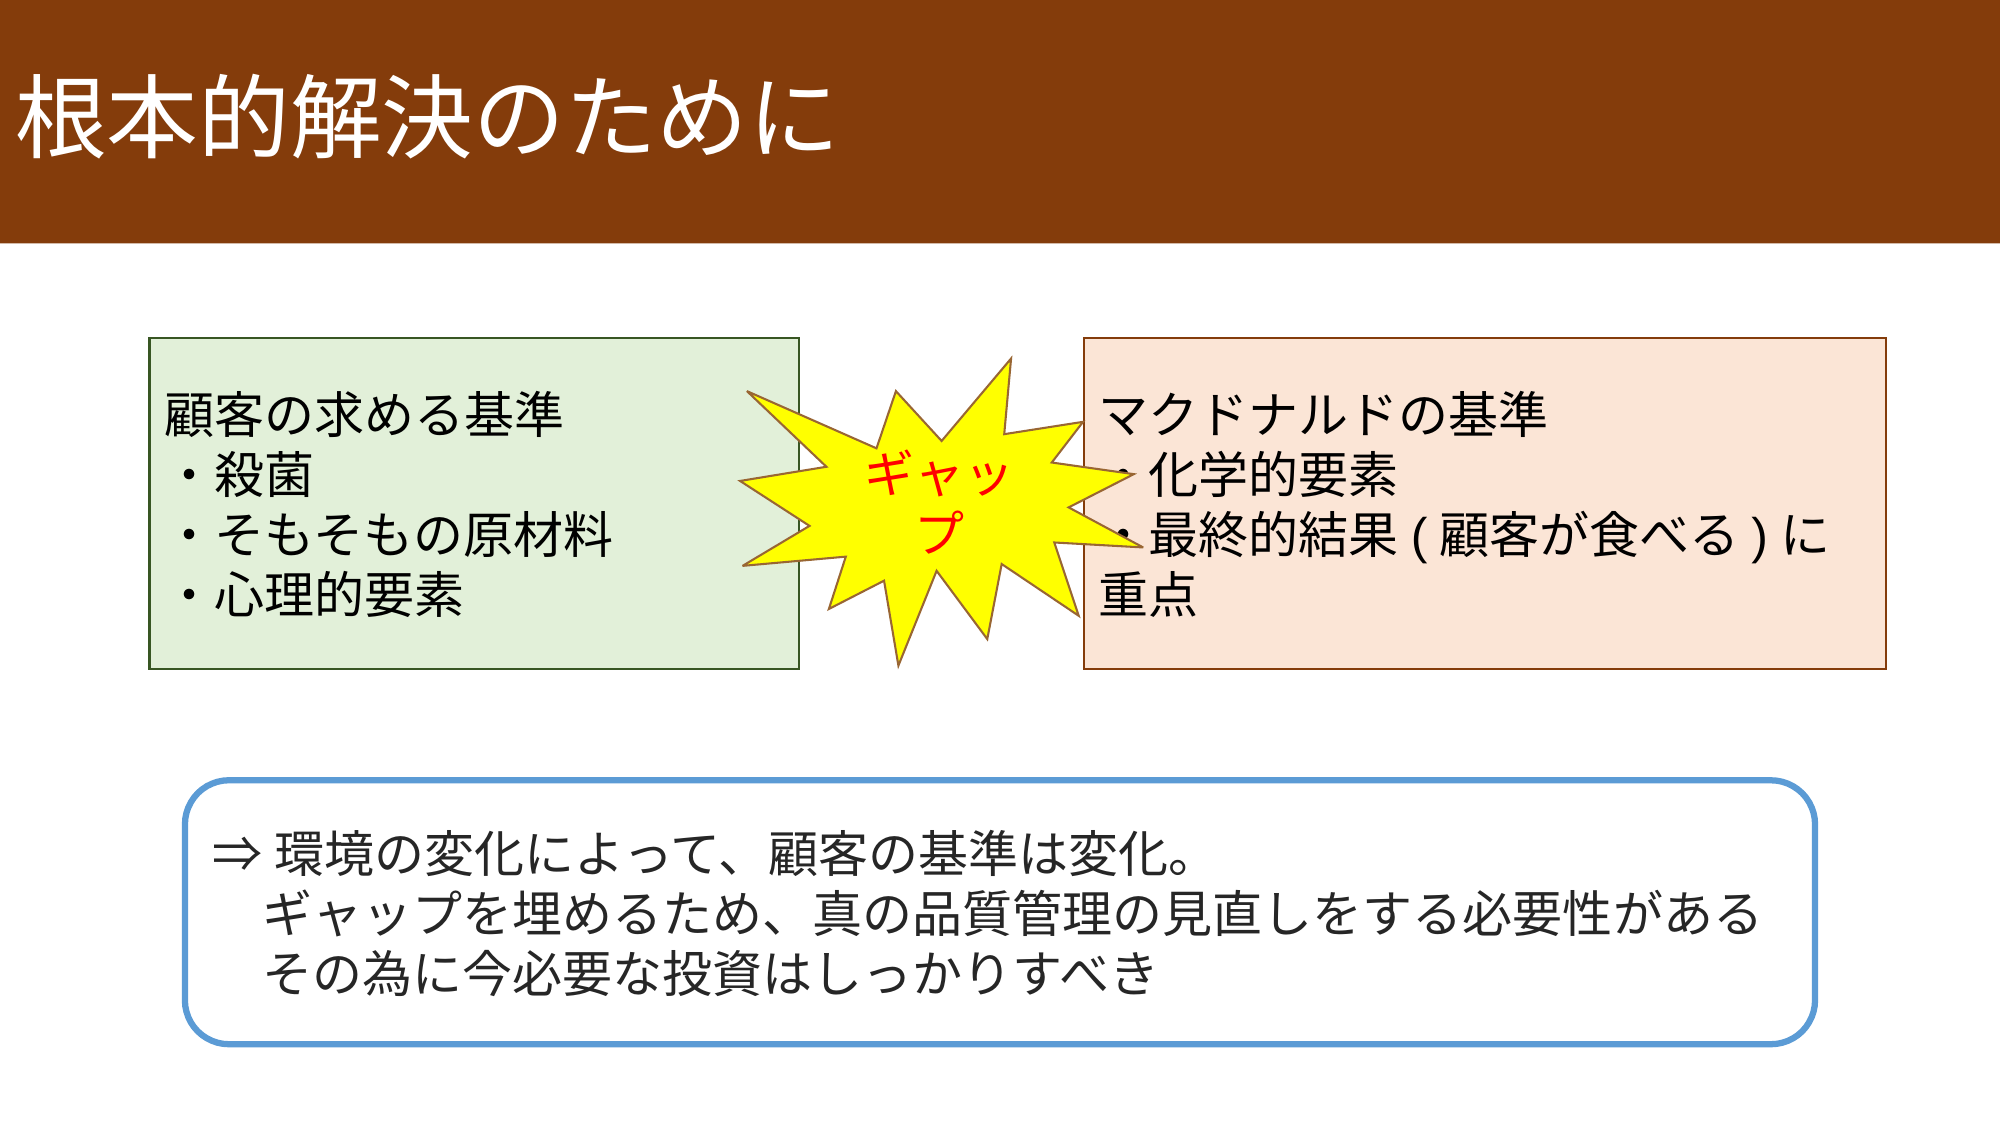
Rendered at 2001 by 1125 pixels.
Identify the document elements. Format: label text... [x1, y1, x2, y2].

text_box ⇒環境の変化によって、顧客の基準は変化。 ギャップを埋めるため、真の品質管理の見直しをする必要性がある その為に今必要な投資はしっかりすべき [183, 779, 1817, 1046]
text_box マクドナルドの基準 ・化学的要素 ・最終的結果(顧客が食べる)に重点 [1083, 337, 1887, 670]
text_box 顧客の求める基準 ・殺菌 ・そもそもの原材料 ・心理的要素 [148, 337, 800, 670]
list [114, 290, 1886, 1047]
text_box ギャップ [737, 355, 1144, 670]
title 根本的解決のために [0, 0, 2000, 244]
